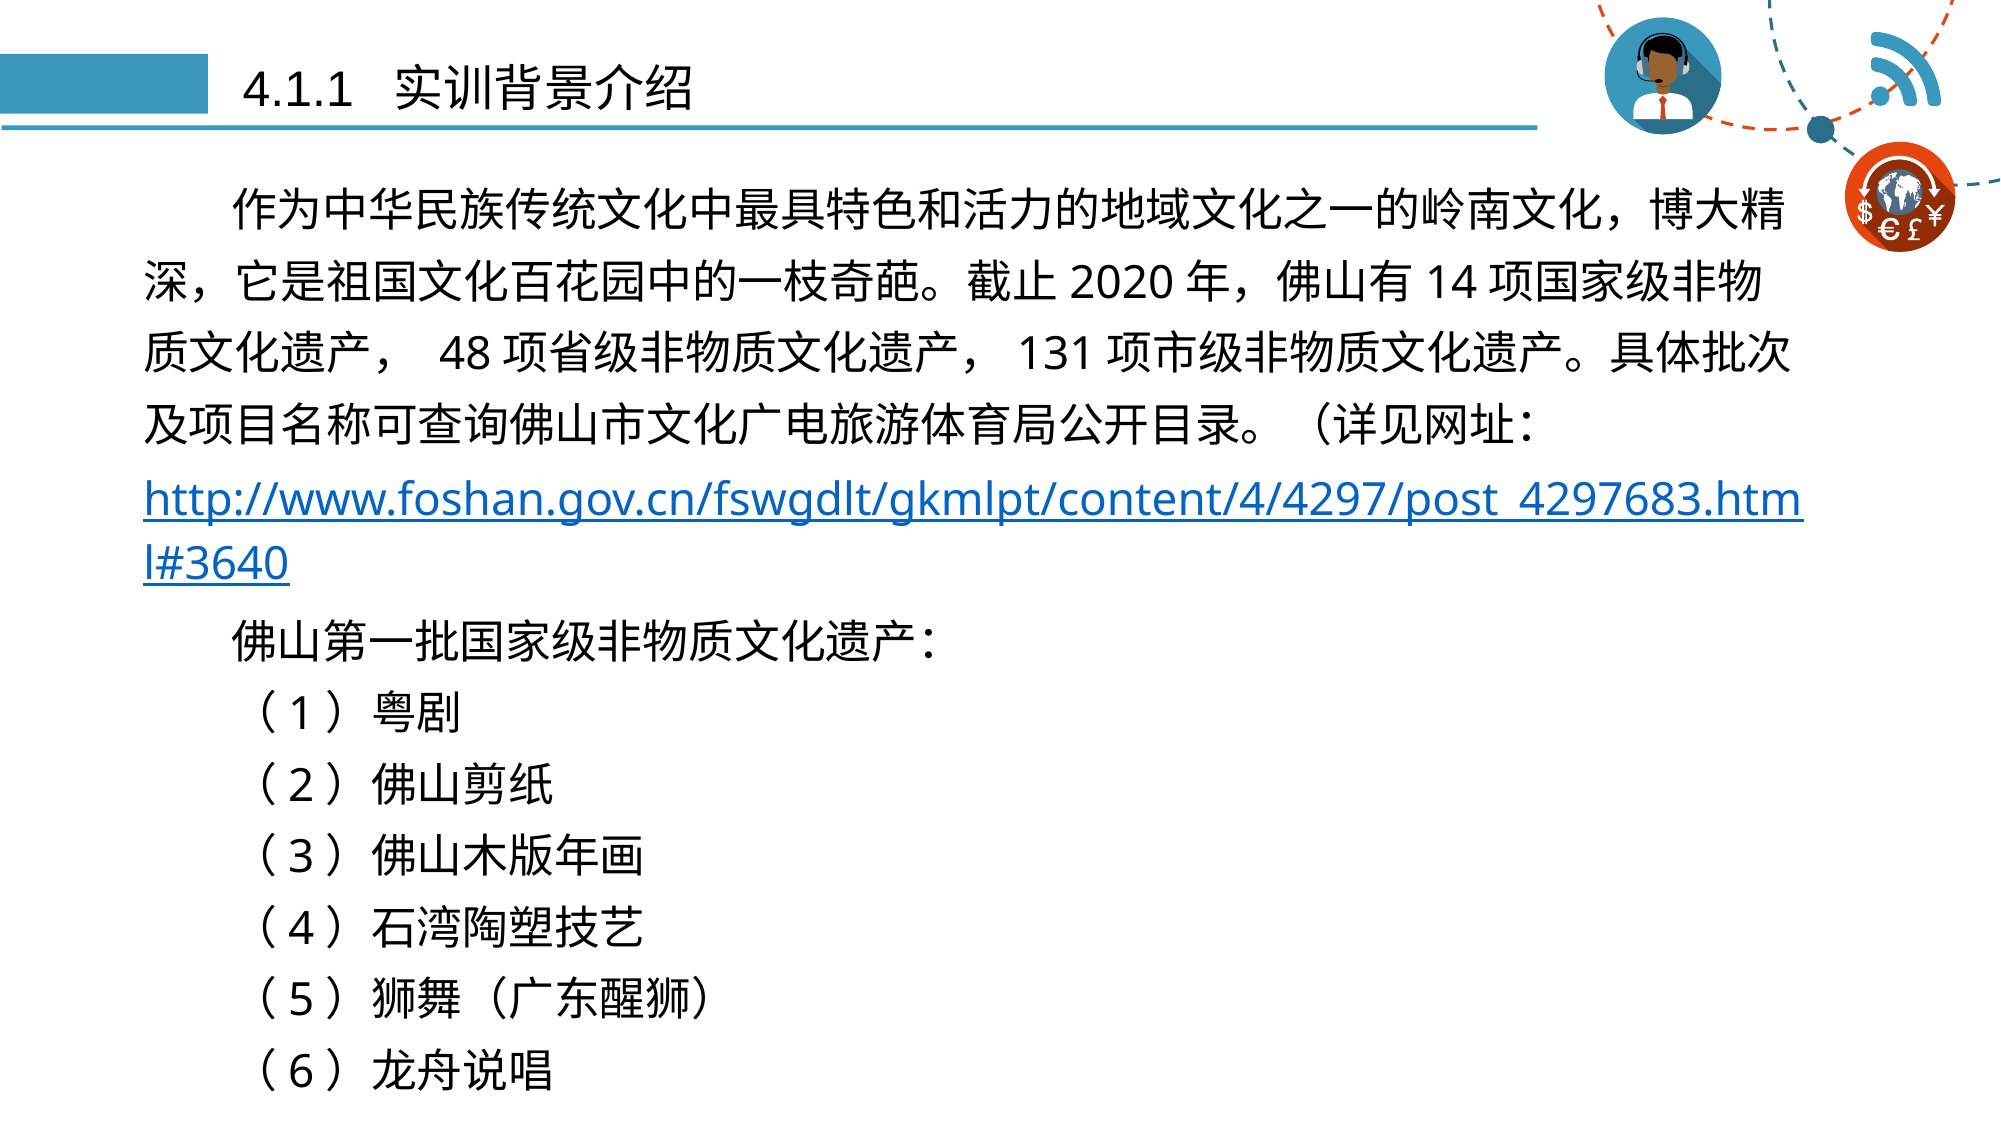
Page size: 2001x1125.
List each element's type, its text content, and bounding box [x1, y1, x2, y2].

list 作为中华民族传统文化中最具特色和活力的地域文化之一的岭南文化，博大精深，它是祖国文化百花园中的一枝奇葩。截止2020年，佛山有14项国家级非物质文化遗产， 48项省级非物质文化遗产，131项市级非物质文化遗产。具体批次及项目名称可查询佛山市文化广电旅游体育局公开目录。（详见网址：http://www.foshan.gov.cn/fswgdlt/gkmlpt/content/4/4297/post_4297683.html#3640 佛山第一批国家级非物质文化遗产： （1）粤剧 （2）佛山剪纸 （3）佛山木版年画 （4）石湾陶塑技艺 （5）狮舞（广东醒狮） （6）龙舟说唱 [123, 154, 1826, 844]
title 4.1.1 实训背景介绍 [222, 55, 1863, 127]
